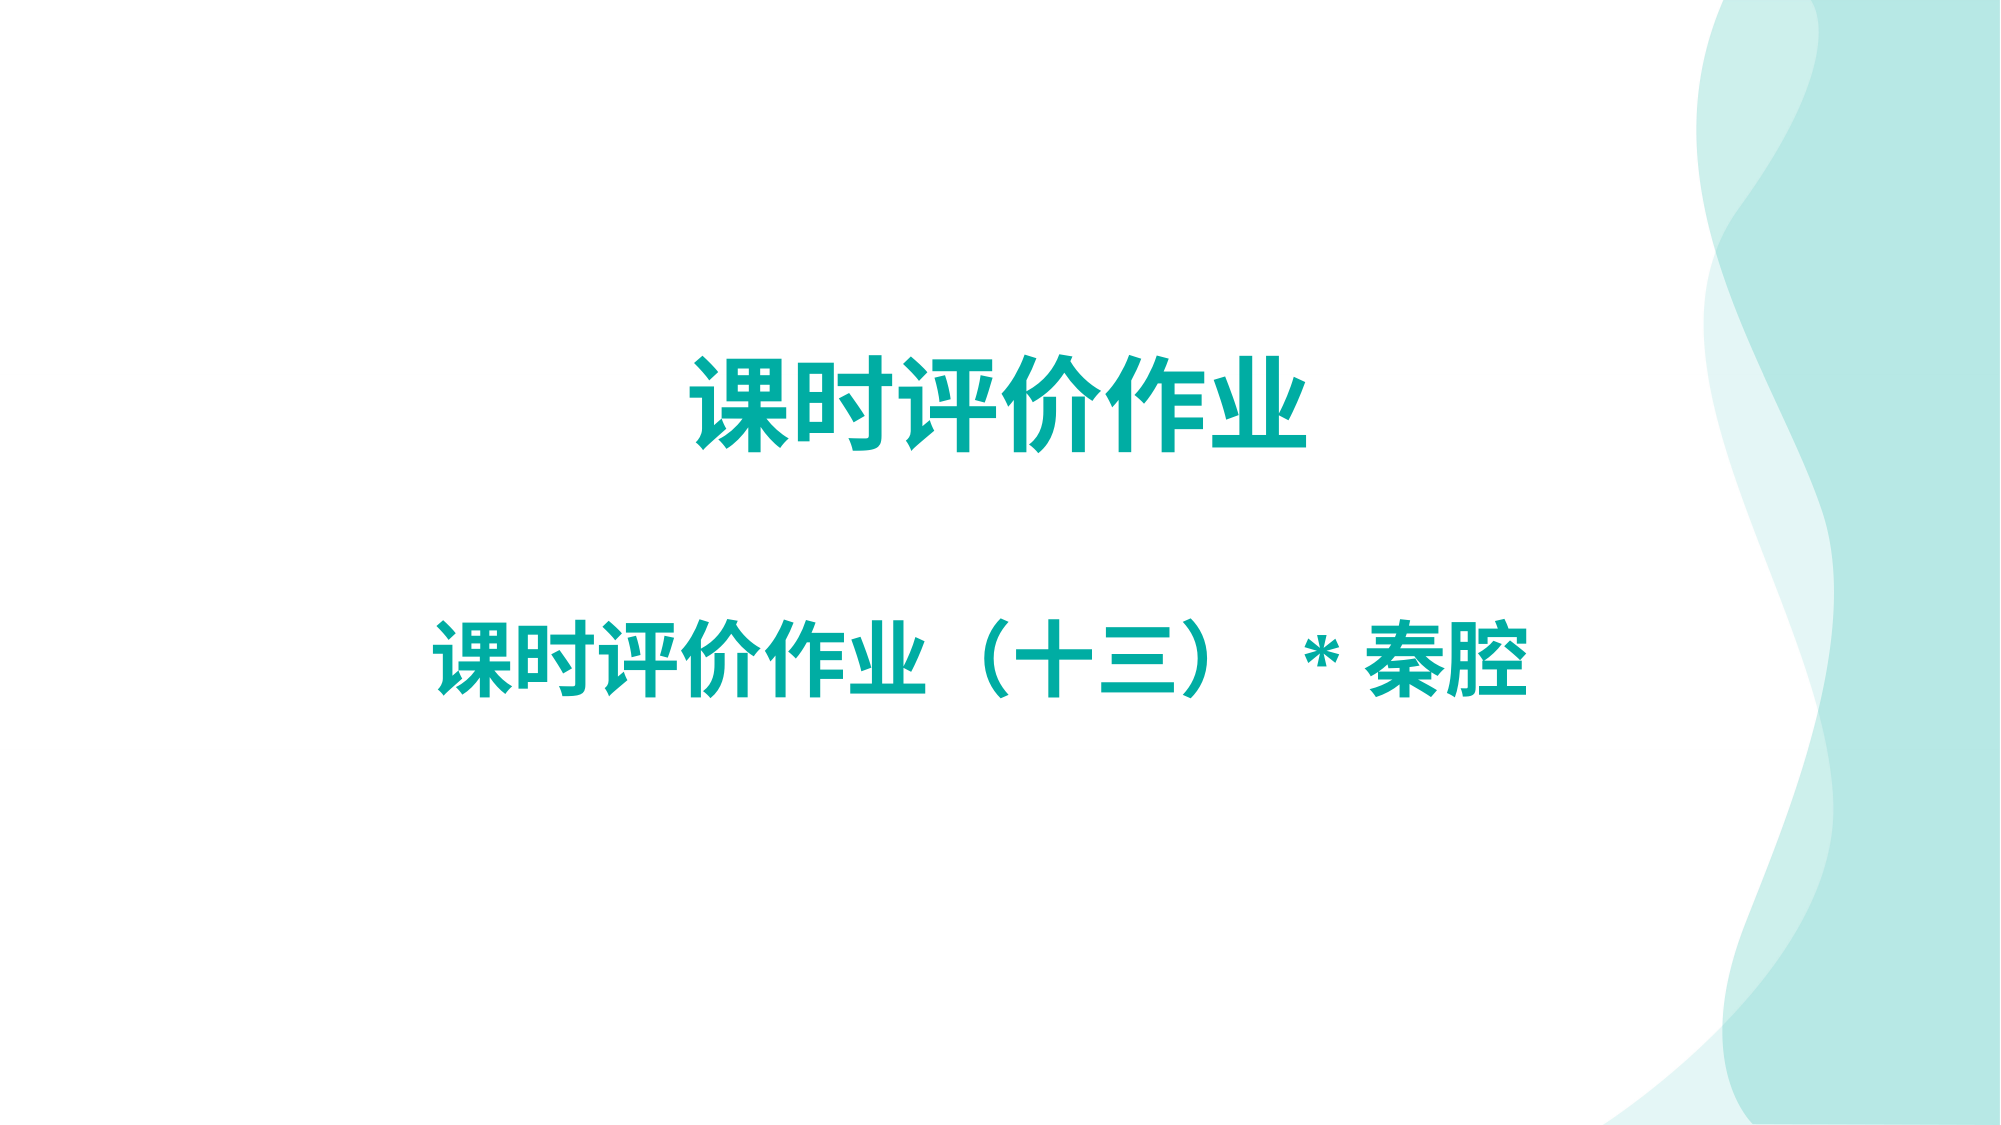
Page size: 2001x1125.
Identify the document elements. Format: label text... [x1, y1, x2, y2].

picture [0, 461, 2000, 1125]
text_box 课时评价作业（十三） *秦腔 [76, 602, 1884, 805]
picture [0, 0, 2000, 329]
text_box 课时评价作业 [0, 329, 2000, 461]
